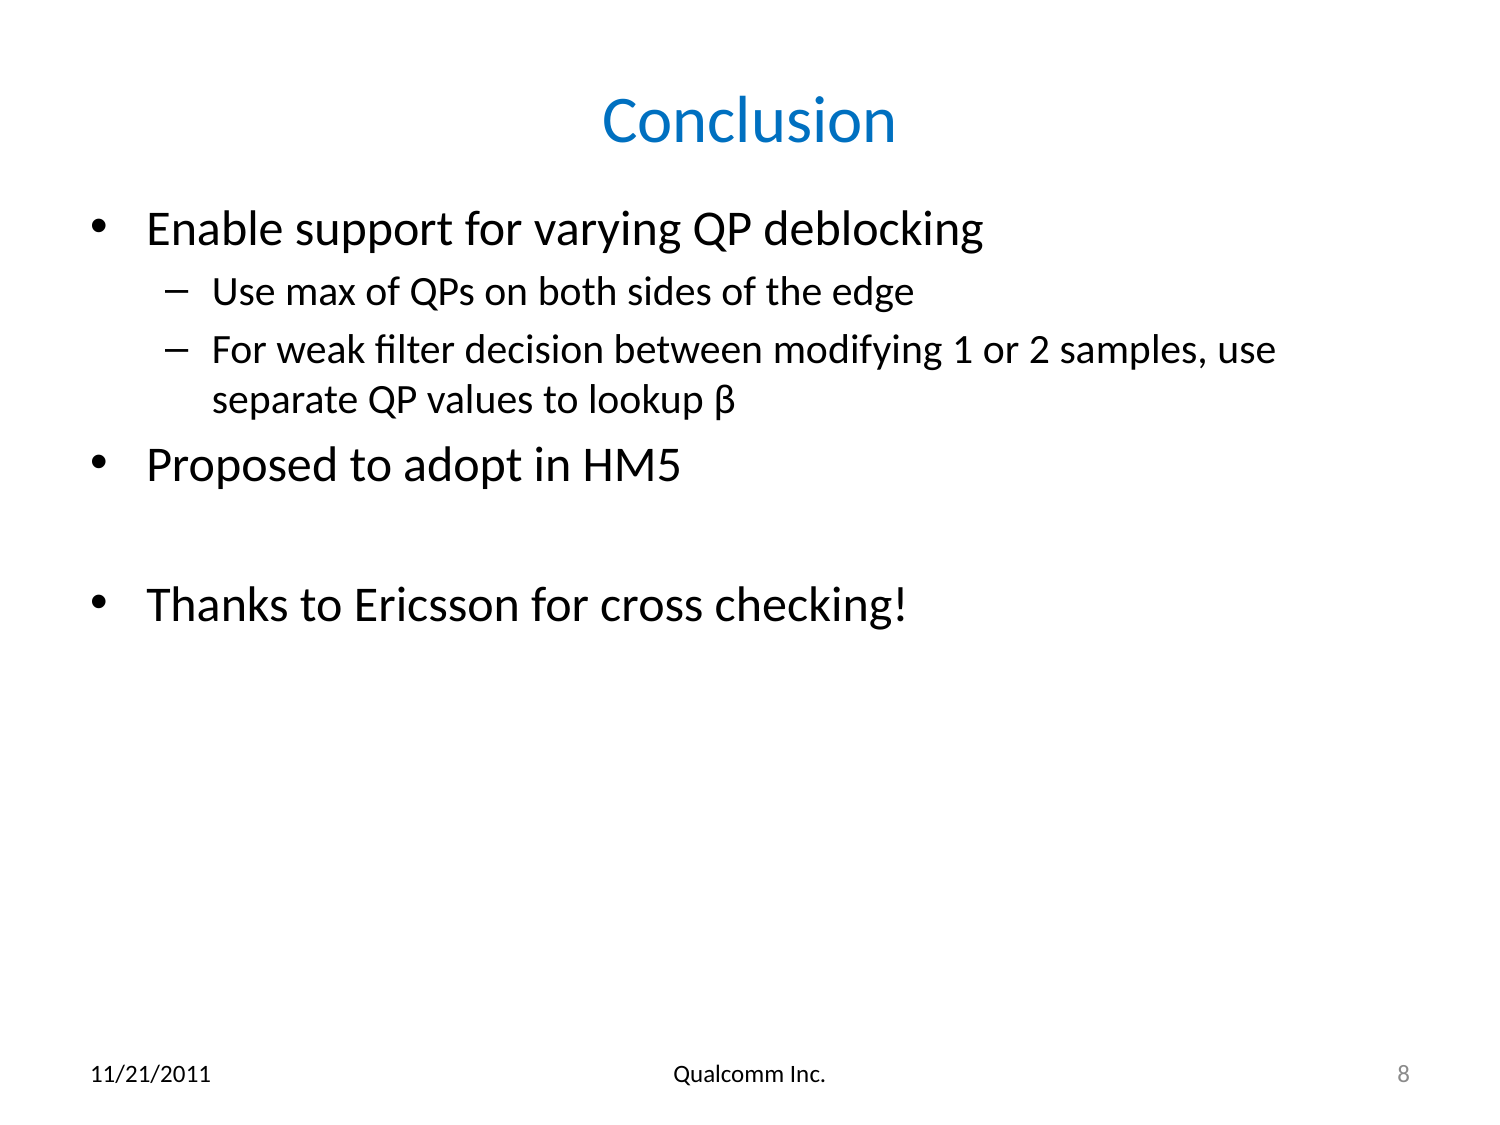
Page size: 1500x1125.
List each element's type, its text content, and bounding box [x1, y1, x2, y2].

footer Qualcomm Inc. [512, 1042, 988, 1103]
list Enable support for varying QP deblocking Use max of QPs on both sides of the edge For weak filter decision between modifying 1 or 2 samples, use separate QP values to lookup β Proposed to adopt in HM5 Thanks to Ericsson for cross checking! [75, 187, 1425, 1005]
slide_number 8 [1074, 1042, 1425, 1103]
title Conclusion [75, 45, 1425, 187]
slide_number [75, 1042, 425, 1103]
